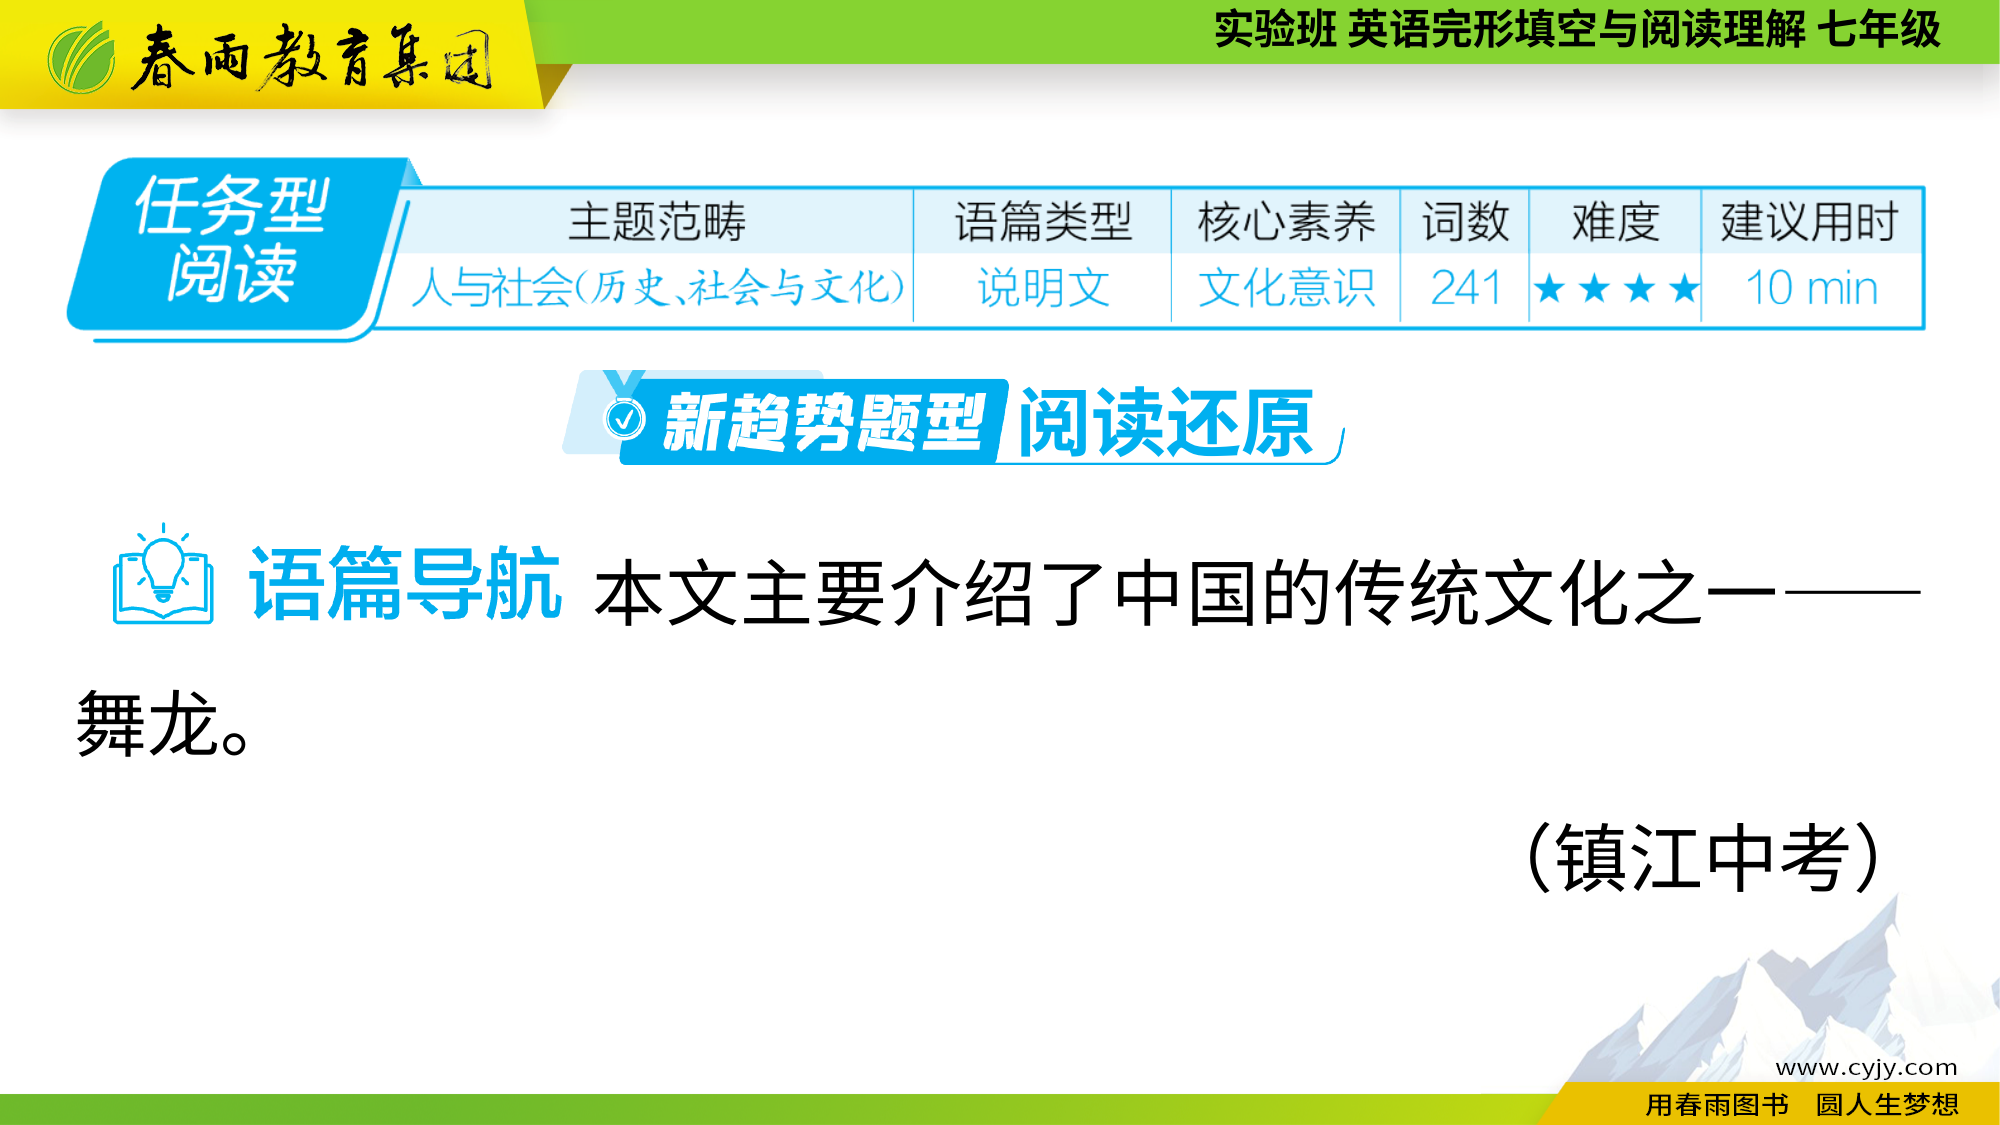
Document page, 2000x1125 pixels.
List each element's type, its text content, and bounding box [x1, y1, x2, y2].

picture [0, 0, 2000, 1125]
list 本文主要介绍了中国的传统文化之一——舞龙。 [59, 496, 1944, 758]
text_box （镇江中考） [59, 758, 1944, 909]
